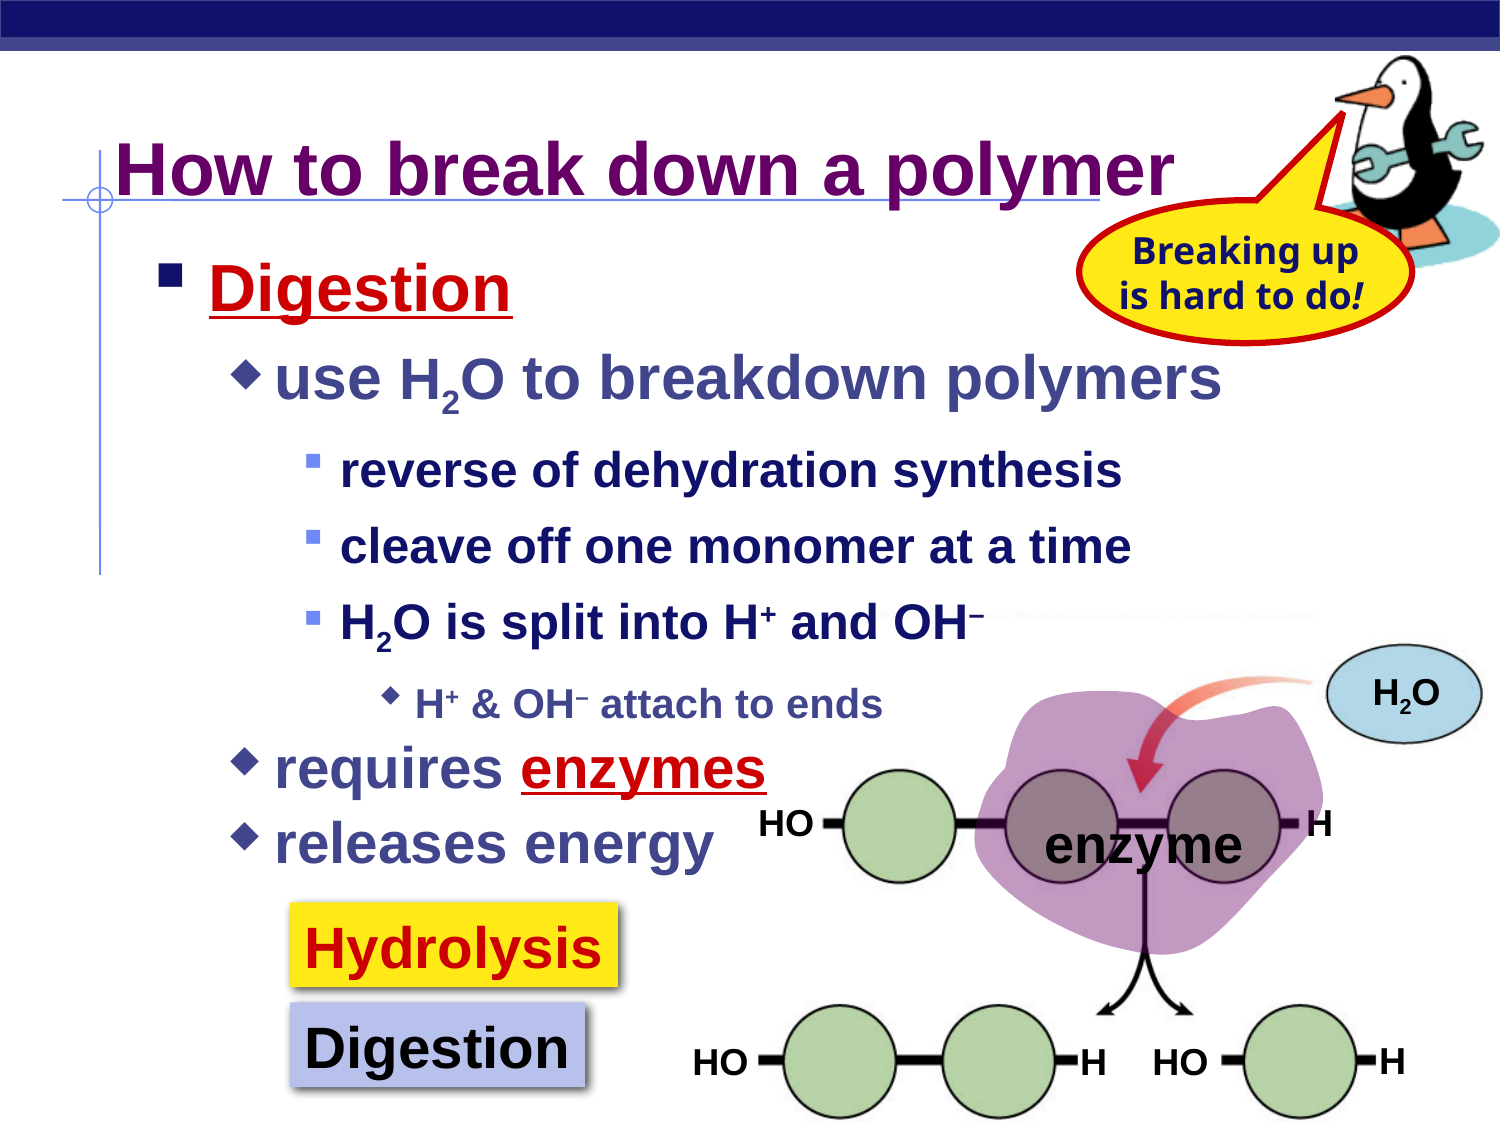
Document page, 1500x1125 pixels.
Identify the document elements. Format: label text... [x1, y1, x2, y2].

text_box Digestion [290, 1002, 586, 1088]
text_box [682, 599, 1488, 1122]
list Digestion use H2O to breakdown polymers reverse of dehydration synthesis cleave off one monomer at a time H2O is split into H+ and OH– H+ & OH– attach to ends requires enzymes releases energy [137, 237, 1413, 944]
text_box Breaking up is hard to do! [1079, 171, 1412, 344]
text_box Hydrolysis [289, 902, 618, 988]
title How to break down a polymer [99, 112, 1285, 238]
picture [1290, 54, 1500, 268]
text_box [969, 688, 1326, 960]
